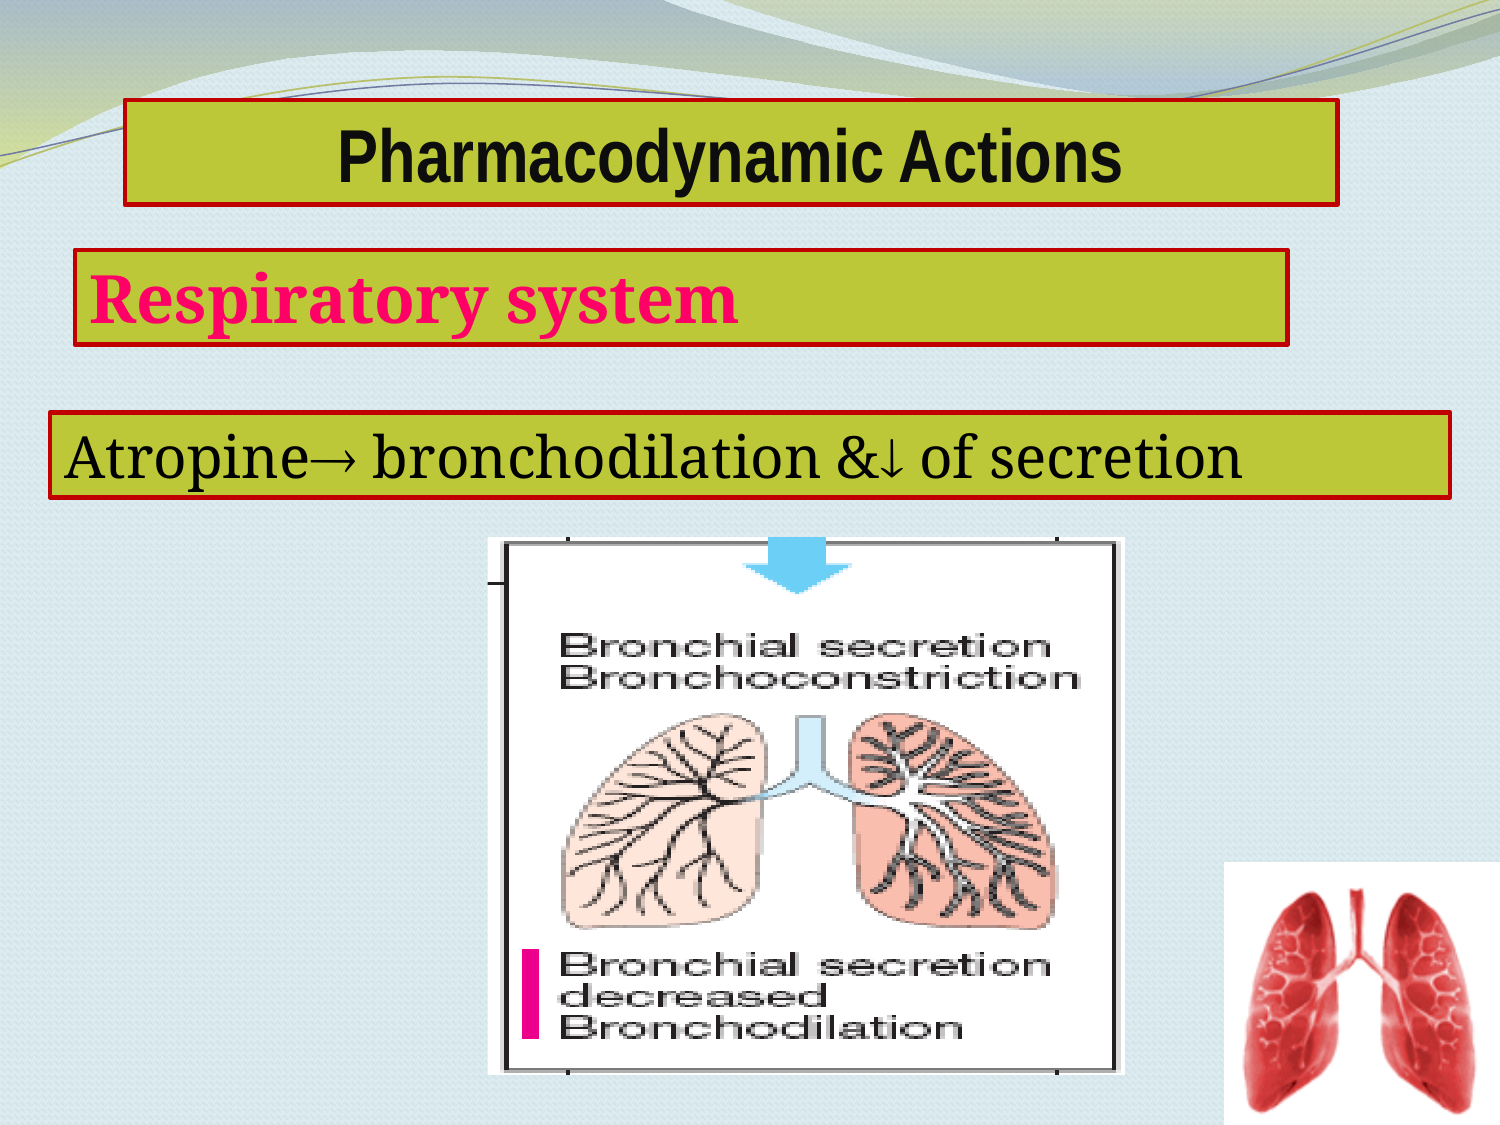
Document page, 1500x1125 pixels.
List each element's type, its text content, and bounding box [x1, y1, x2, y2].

picture [487, 537, 1126, 1076]
picture [1224, 862, 1500, 1125]
text_box Respiratory system [74, 249, 1288, 345]
text_box Pharmacodynamic Actions [124, 99, 1338, 205]
text_box Atropine bronchodilation & of secretion [50, 412, 1450, 498]
